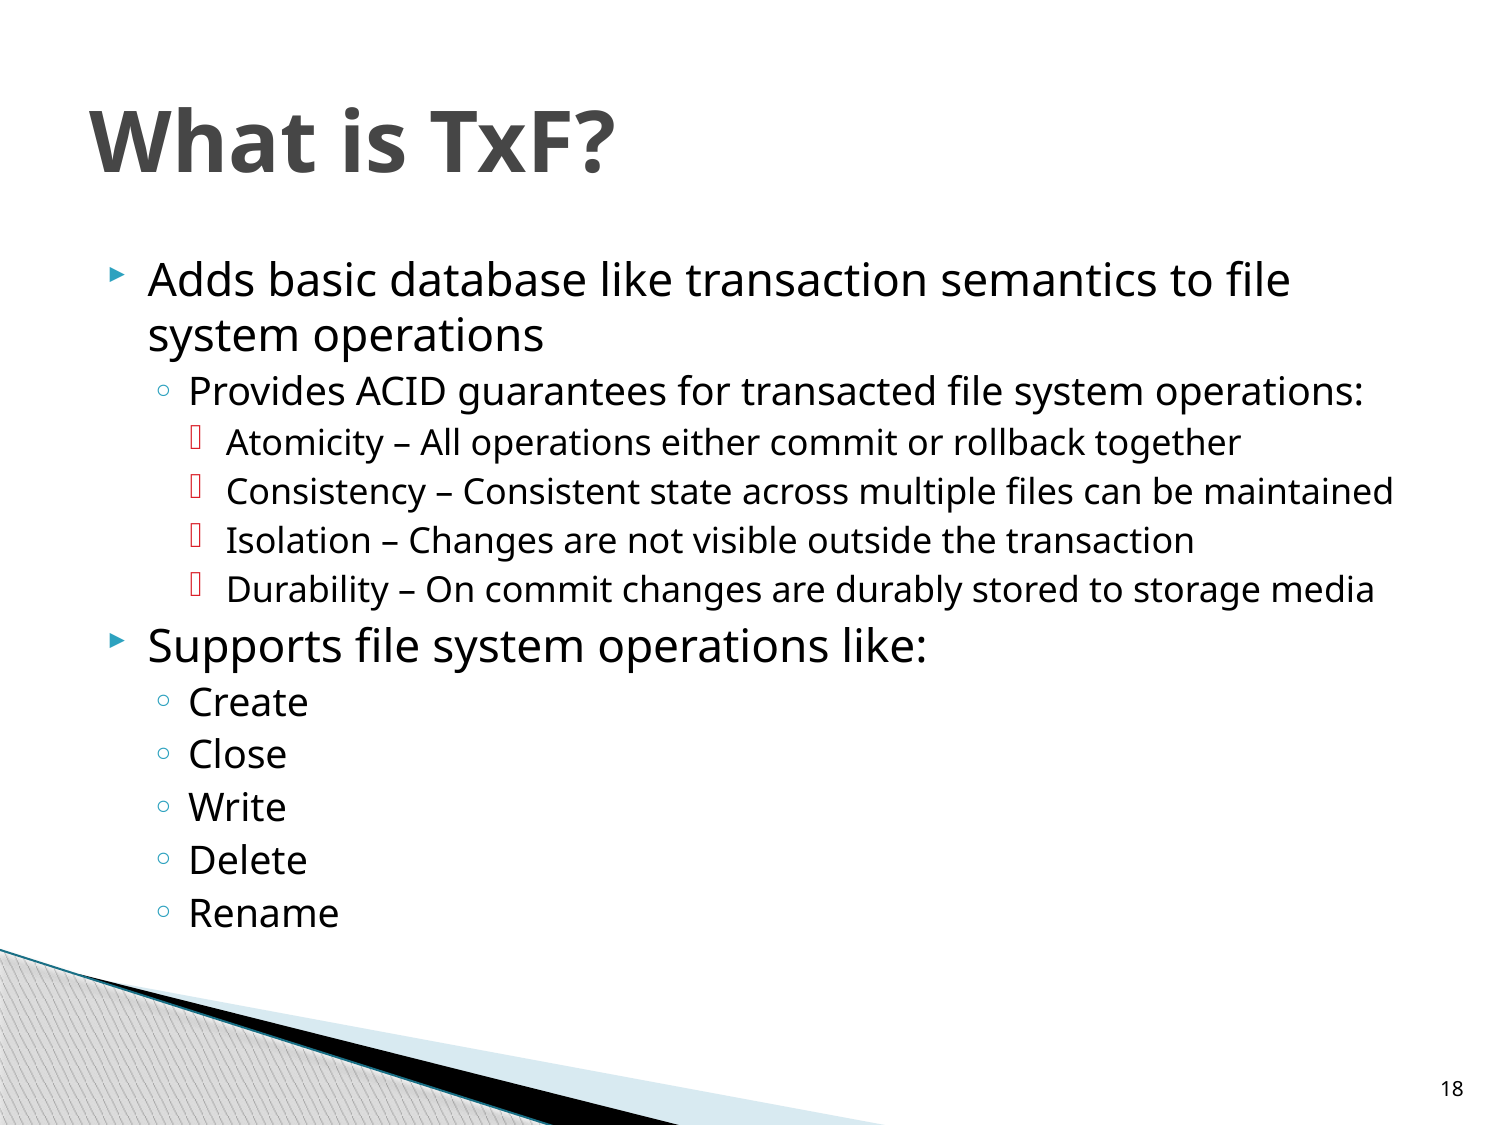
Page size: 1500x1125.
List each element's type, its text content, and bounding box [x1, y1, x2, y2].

title What is TxF? [75, 45, 1425, 233]
list Adds basic database like transaction semantics to file system operations Provides ACID guarantees for transacted file system operations: Atomicity – All operations either commit or rollback together Consistency – Consistent state across multiple files can be maintained Isolation – Changes are not visible outside the transaction Durability – On commit changes are durably stored to storage media Supports file system operations like: Create Close Write Delete Rename [75, 243, 1425, 986]
slide_number 18 [1418, 1051, 1479, 1112]
